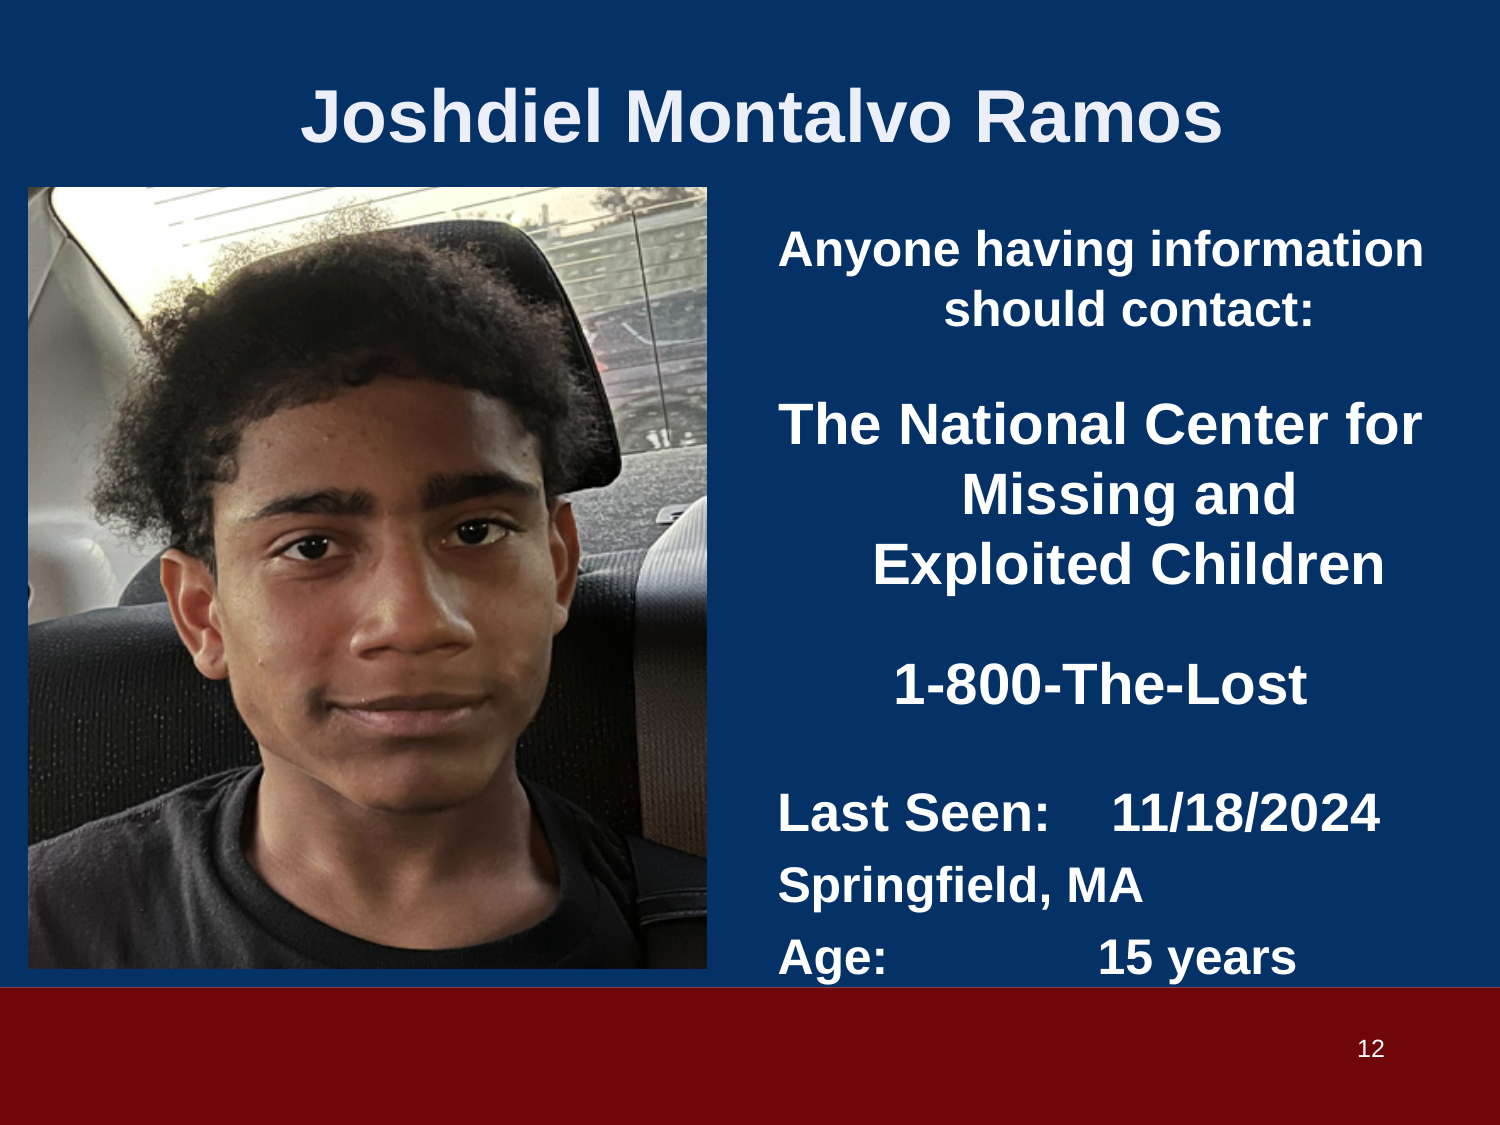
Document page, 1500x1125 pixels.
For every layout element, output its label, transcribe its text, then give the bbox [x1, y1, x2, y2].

slide_number 12 [1087, 1025, 1400, 1100]
title Joshdiel Montalvo Ramos [125, 37, 1400, 188]
list Anyone having information should contact: The National Center for Missing and Exploited Children 1-800-The-Lost Last Seen: 11/18/2024 Springfield, MA Age: 15 years [762, 208, 1441, 990]
picture [28, 187, 707, 969]
